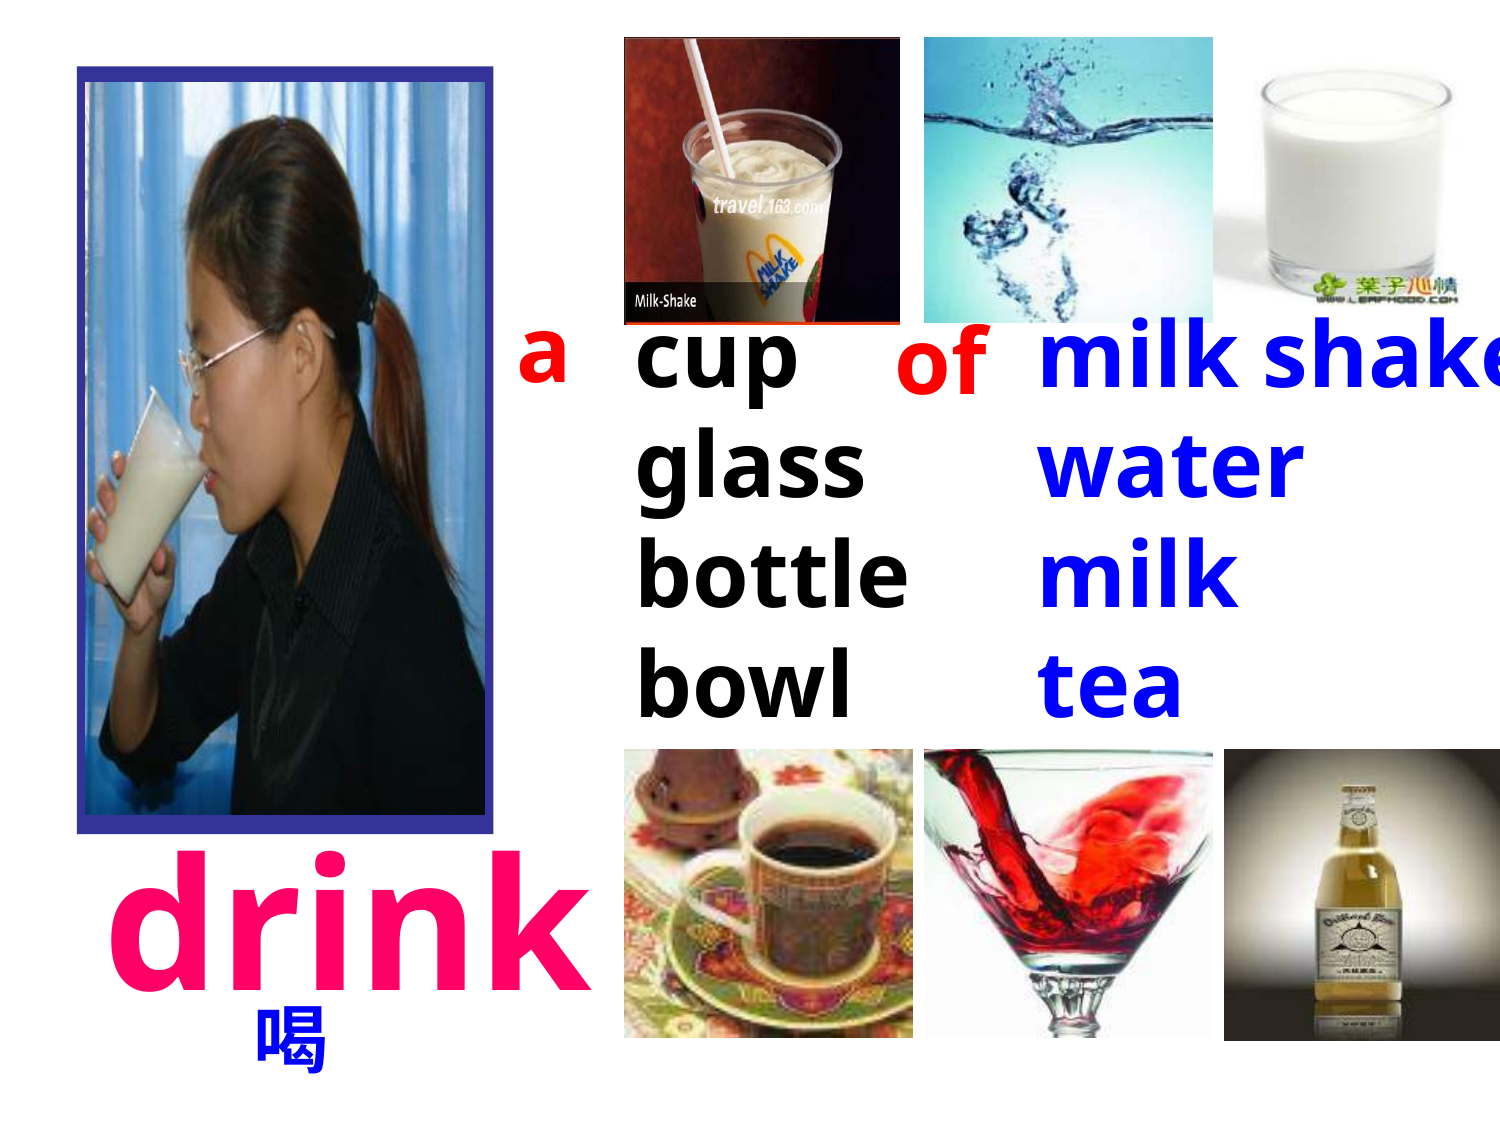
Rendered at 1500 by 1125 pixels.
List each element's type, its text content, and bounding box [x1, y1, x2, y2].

text_box 喝 [238, 985, 344, 1091]
title drink [88, 763, 619, 951]
picture [924, 37, 1463, 323]
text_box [76, 66, 494, 835]
text_box a [501, 302, 590, 390]
text_box [1112, 349, 1500, 438]
picture [624, 37, 901, 326]
text_box milk shake water milk tea [1021, 527, 1500, 615]
picture [924, 749, 1213, 1038]
picture [624, 749, 913, 1038]
text_box of [879, 314, 1030, 402]
text_box cup glass bottle bowl [620, 527, 987, 615]
picture [1224, 749, 1500, 1042]
